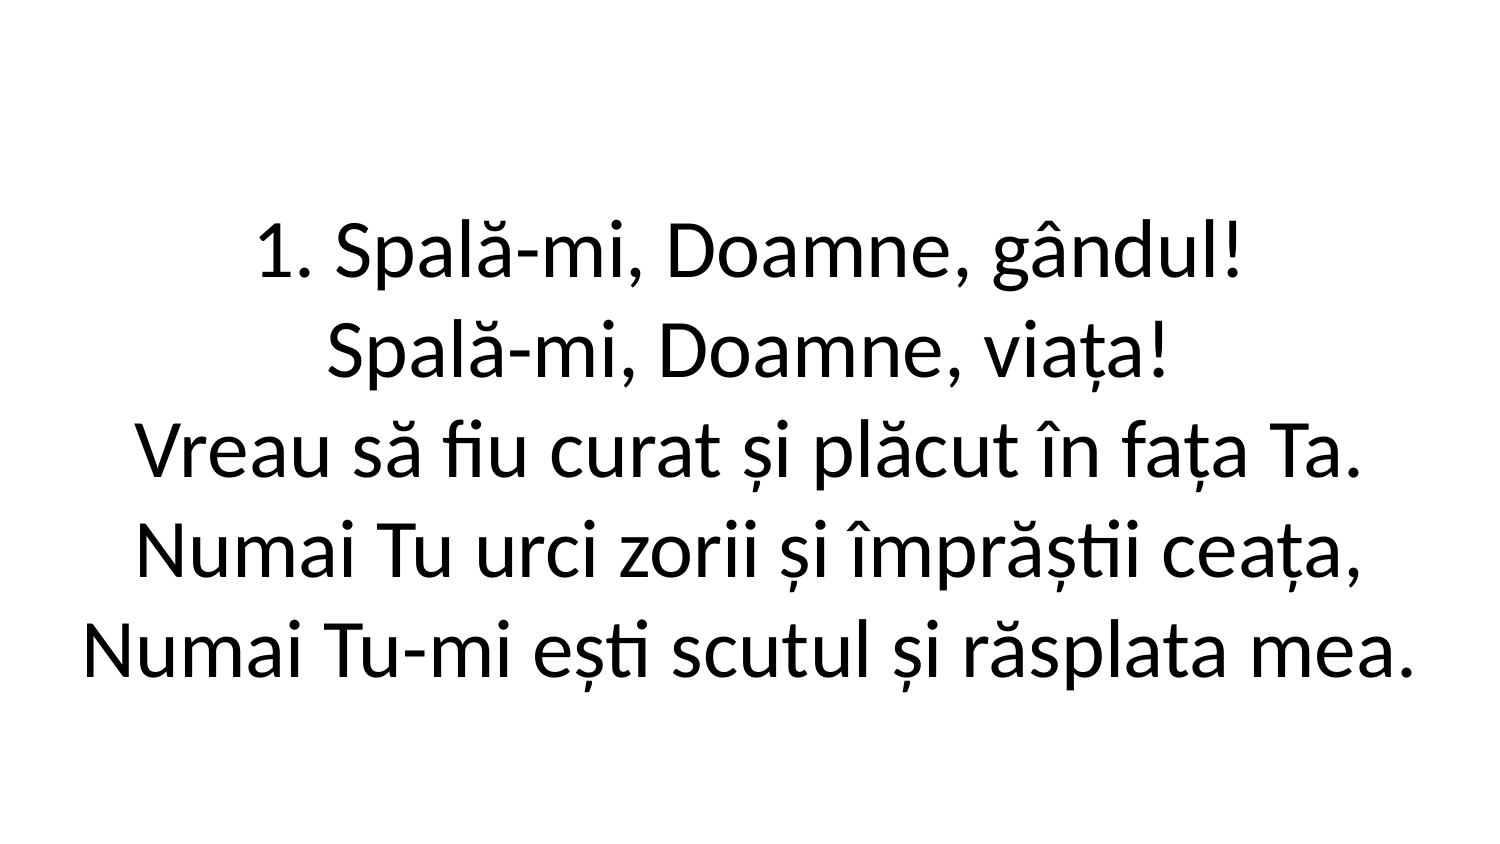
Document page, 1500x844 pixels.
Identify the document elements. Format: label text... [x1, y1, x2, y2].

text_box 1. Spală-mi, Doamne, gândul! Spală-mi, Doamne, viața! Vreau să fiu curat și plăcut în fața Ta. Numai Tu urci zorii și împrăștii ceața, Numai Tu-mi ești scutul și răsplata mea. [67, 142, 1433, 702]
